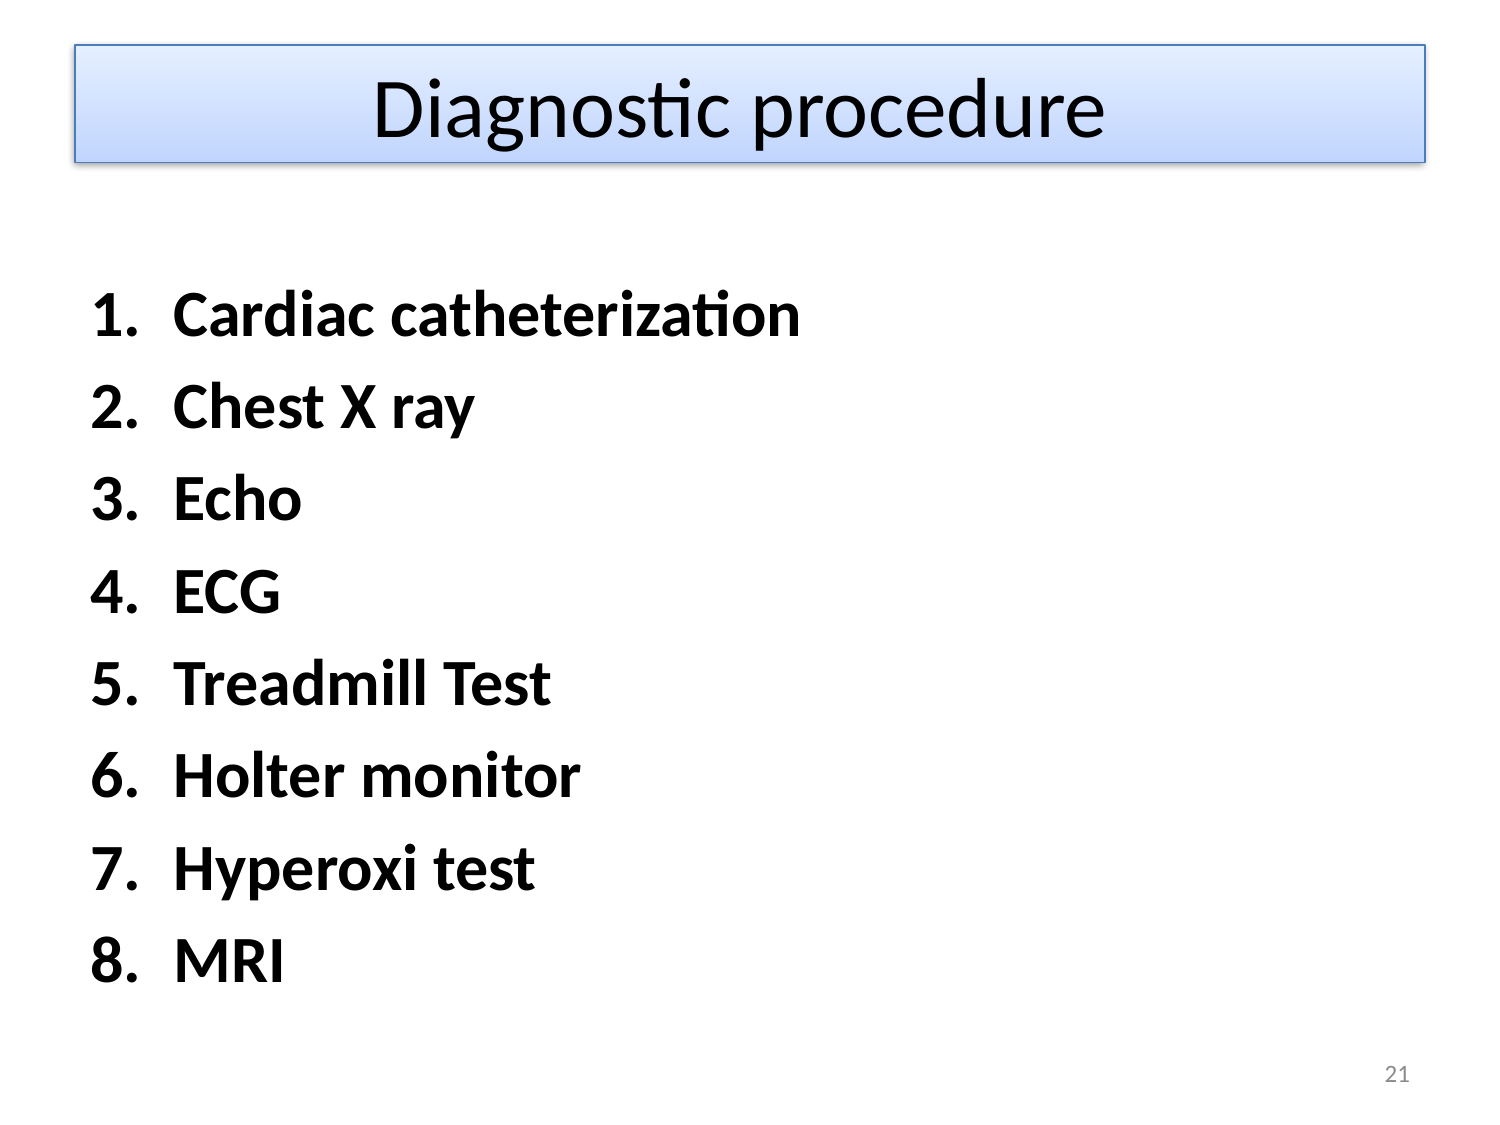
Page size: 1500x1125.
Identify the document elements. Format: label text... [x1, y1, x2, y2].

slide_number 21 [1074, 1042, 1425, 1103]
title Diagnostic procedure [74, 44, 1426, 163]
list Cardiac catheterization Chest X ray Echo ECG Treadmill Test Holter monitor Hyperoxi test MRI [75, 262, 1425, 1005]
